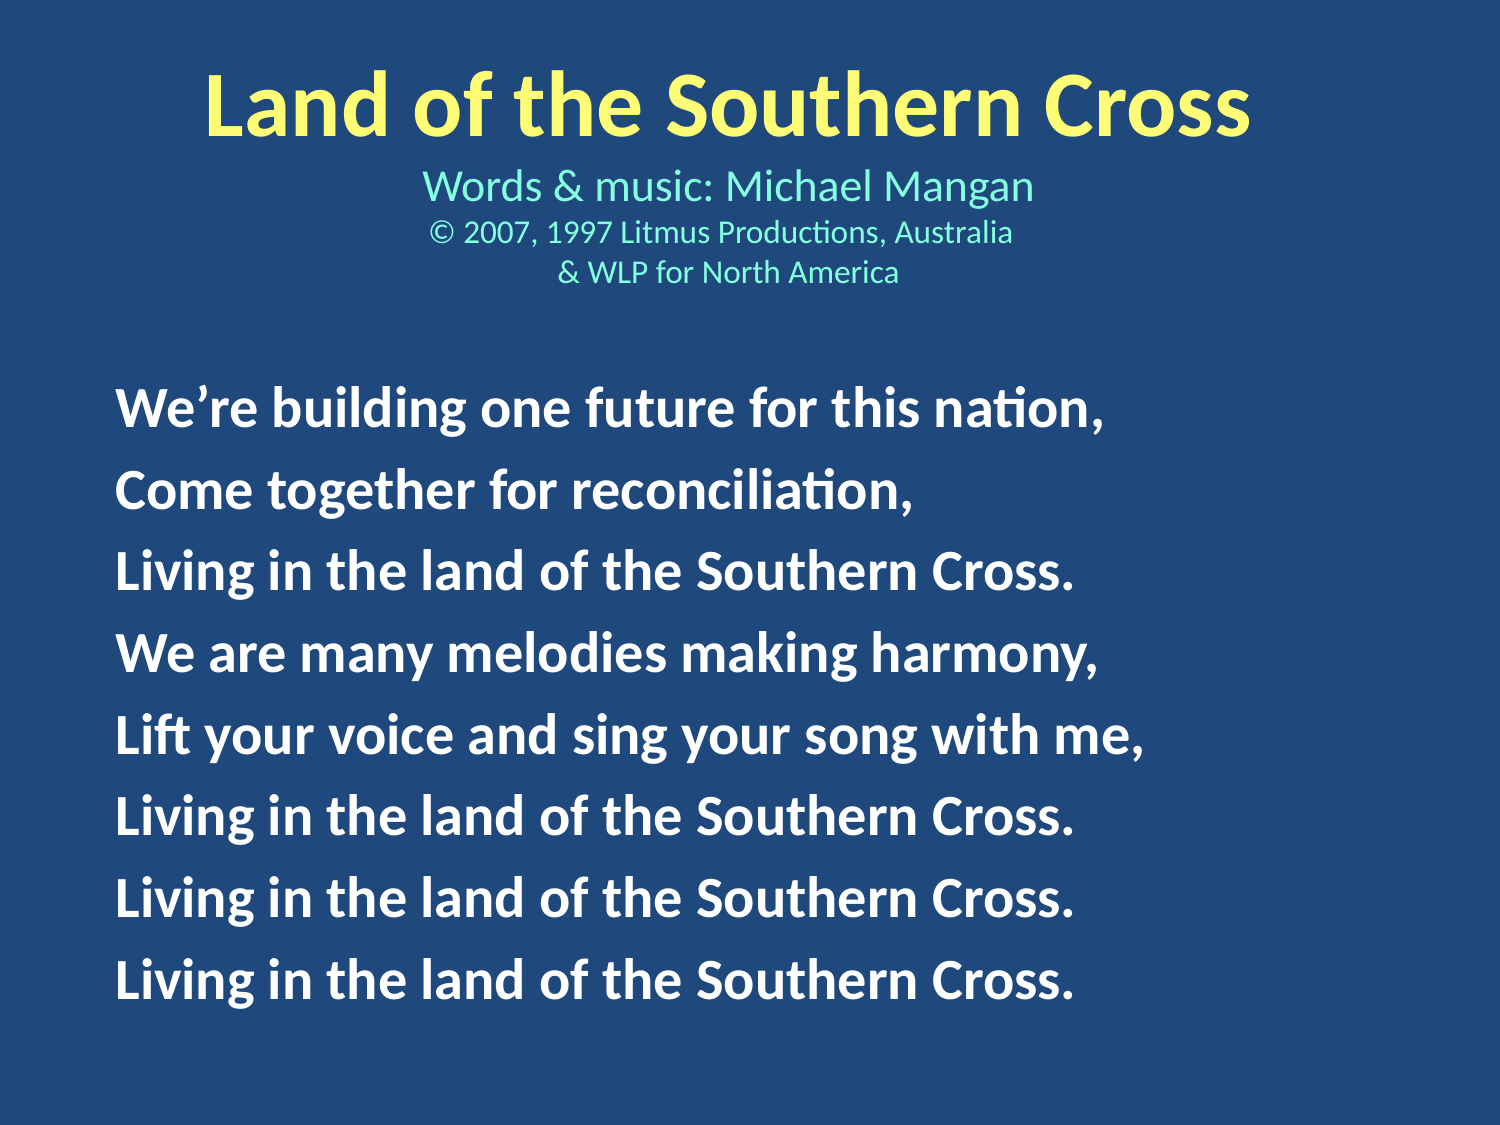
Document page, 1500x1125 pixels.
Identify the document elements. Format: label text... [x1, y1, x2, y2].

list We’re building one future for this nation, Come together for reconciliation, Living in the land of the Southern Cross. We are many melodies making harmony, Lift your voice and sing your song with me, Living in the land of the Southern Cross. Living in the land of the Southern Cross. Living in the land of the Southern Cross. [100, 361, 1471, 1040]
text_box Land of the Southern Cross Words & music: Michael Mangan © 2007, 1997 Litmus Productions, Australia & WLP for North America [41, 7, 1417, 327]
